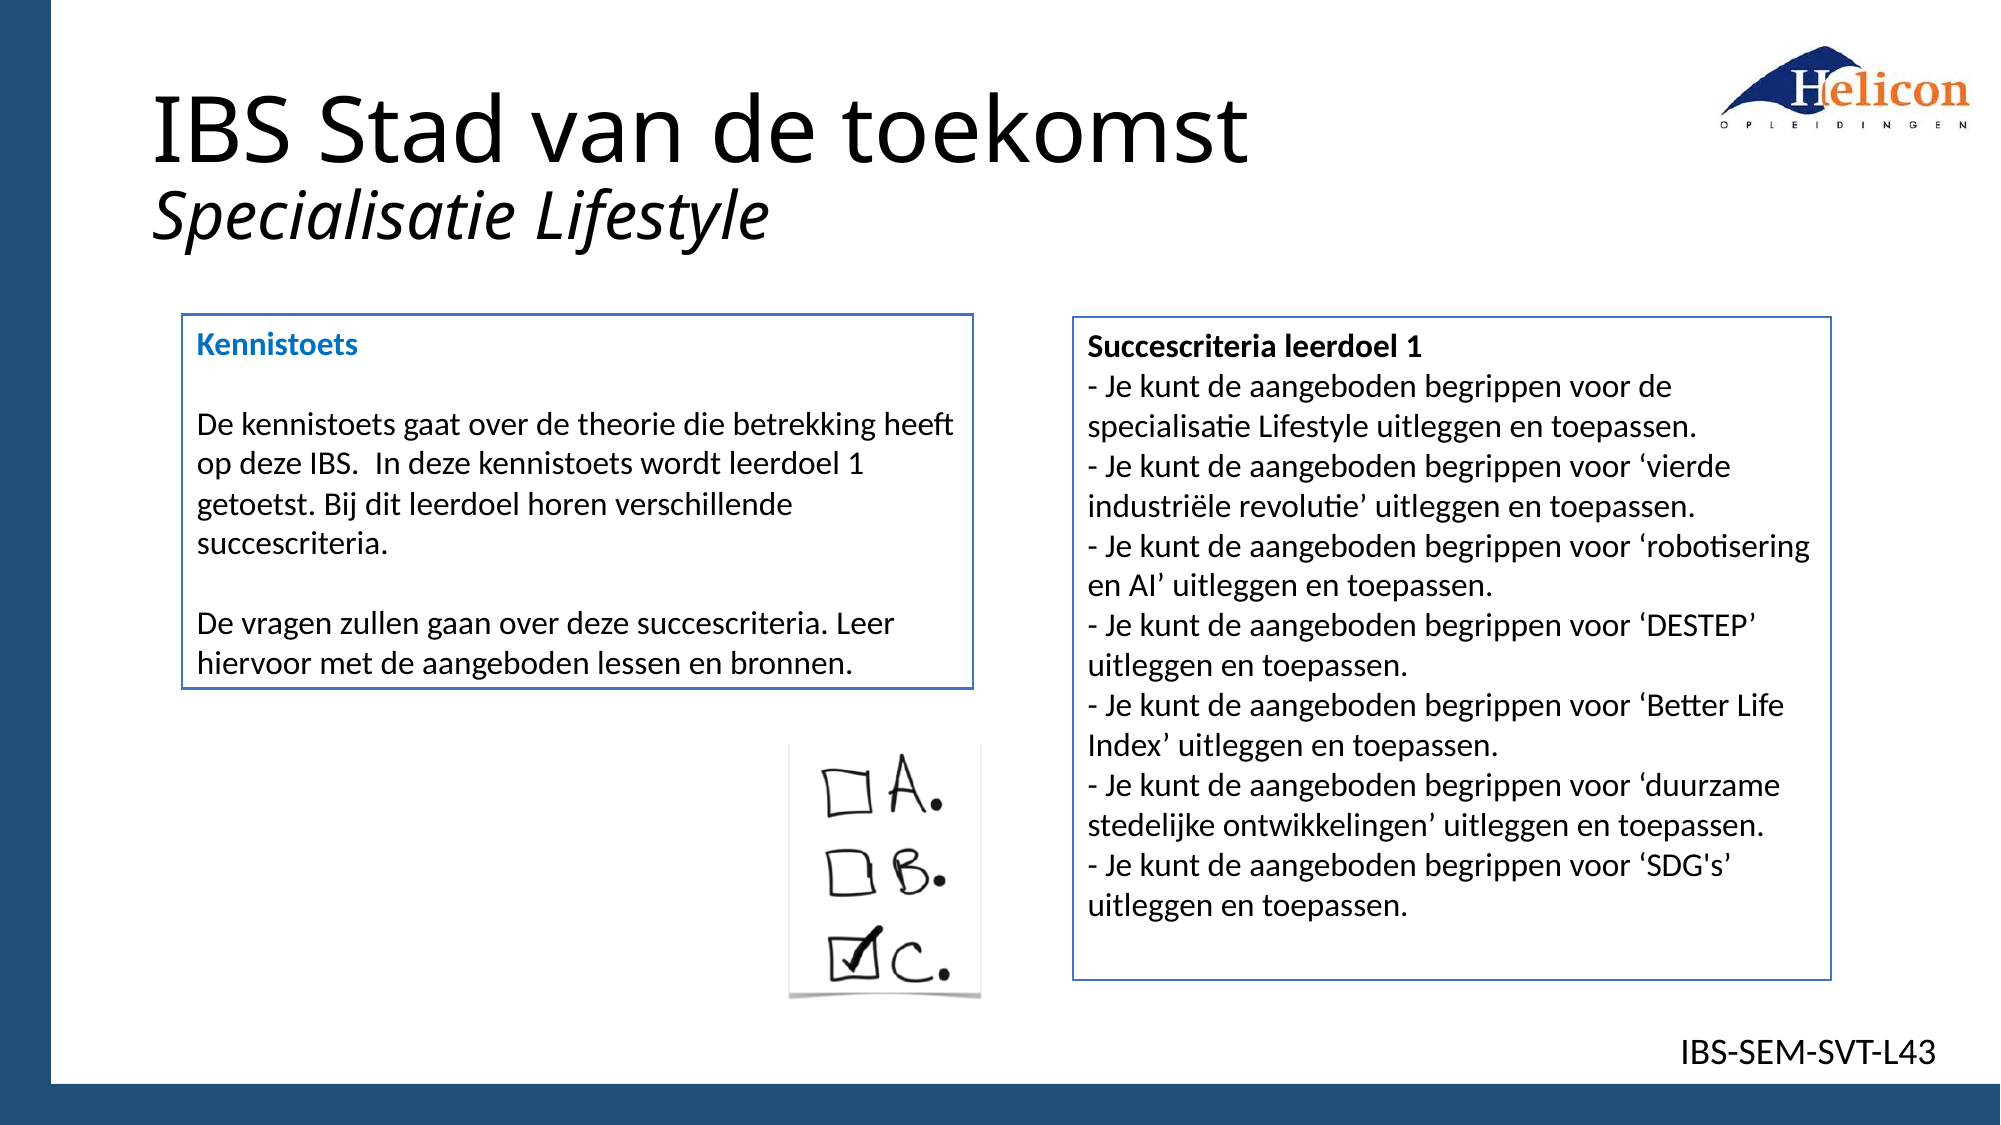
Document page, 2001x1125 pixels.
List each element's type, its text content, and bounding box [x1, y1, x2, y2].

text_box Succescriteria leerdoel 1 - Je kunt de aangeboden begrippen voor de specialisatie Lifestyle uitleggen en toepassen. - Je kunt de aangeboden begrippen voor ‘vierde industriële revolutie’ uitleggen en toepassen. - Je kunt de aangeboden begrippen voor ‘robotisering en AI’ uitleggen en toepassen. - Je kunt de aangeboden begrippen voor ‘DESTEP’ uitleggen en toepassen. - Je kunt de aangeboden begrippen voor ‘Better Life Index’ uitleggen en toepassen. - Je kunt de aangeboden begrippen voor ‘duurzame stedelijke ontwikkelingen’ uitleggen en toepassen. - Je kunt de aangeboden begrippen voor ‘SDG's’ uitleggen en toepassen. [1072, 316, 1832, 981]
picture [768, 730, 999, 1016]
text_box [0, 0, 52, 1125]
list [1715, 22, 1974, 150]
text_box IBS-SEM-SVT-L43 [1665, 1019, 1952, 1080]
text_box [50, 1083, 2000, 1125]
text_box Kennistoets De kennistoets gaat over de theorie die betrekking heeft op deze IBS. In deze kennistoets wordt leerdoel 1 getoetst. Bij dit leerdoel horen verschillende succescriteria. De vragen zullen gaan over deze succescriteria. Leer hiervoor met de aangeboden lessen en bronnen. [181, 313, 974, 690]
title IBS Stad van de toekomst Specialisatie Lifestyle [137, 59, 1863, 278]
